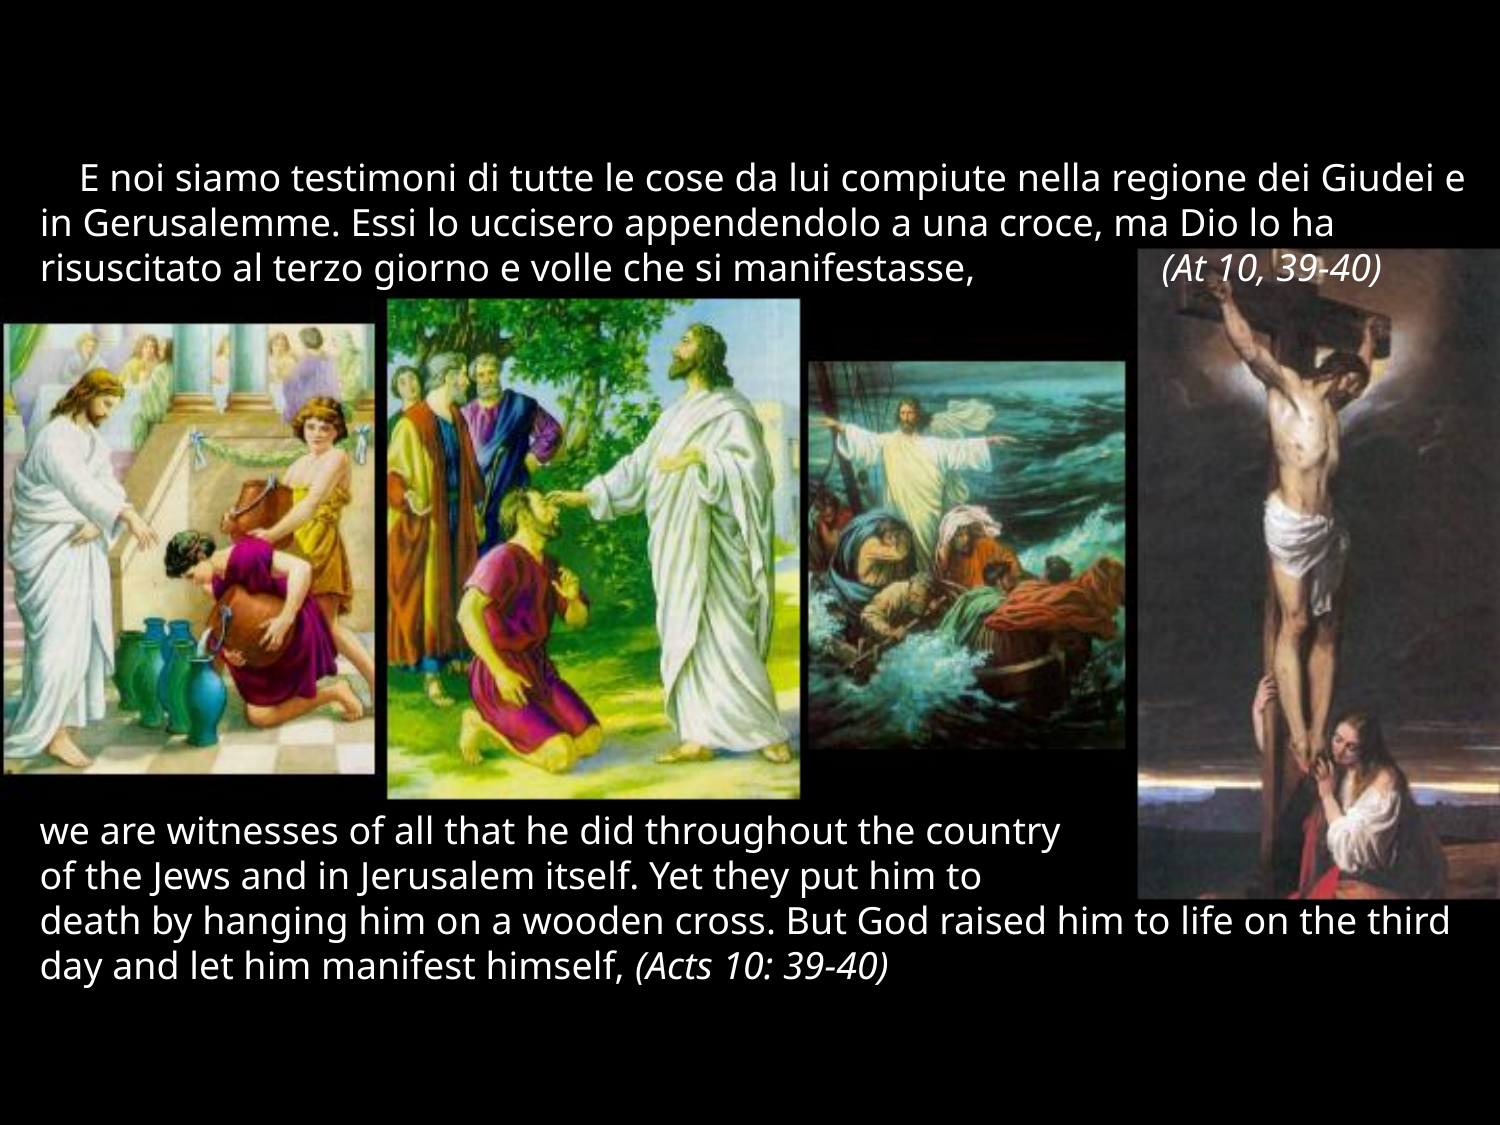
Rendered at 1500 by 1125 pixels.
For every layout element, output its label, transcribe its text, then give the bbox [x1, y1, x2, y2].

picture [0, 0, 1500, 1125]
title E noi siamo testimoni di tutte le cose da lui compiute nella regione dei Giudei e in Gerusalemme. Essi lo uccisero appendendolo a una croce, ma Dio lo ha risuscitato al terzo giorno e volle che si manifestasse, (At 10, 39-40) [24, 149, 1500, 338]
text_box we are witnesses of all that he did throughout the country of the Jews and in Jerusalem itself. Yet they put him to death by hanging him on a wooden cross. But God raised him to life on the third day and let him manifest himself, (Acts 10: 39-40) [24, 799, 1500, 995]
